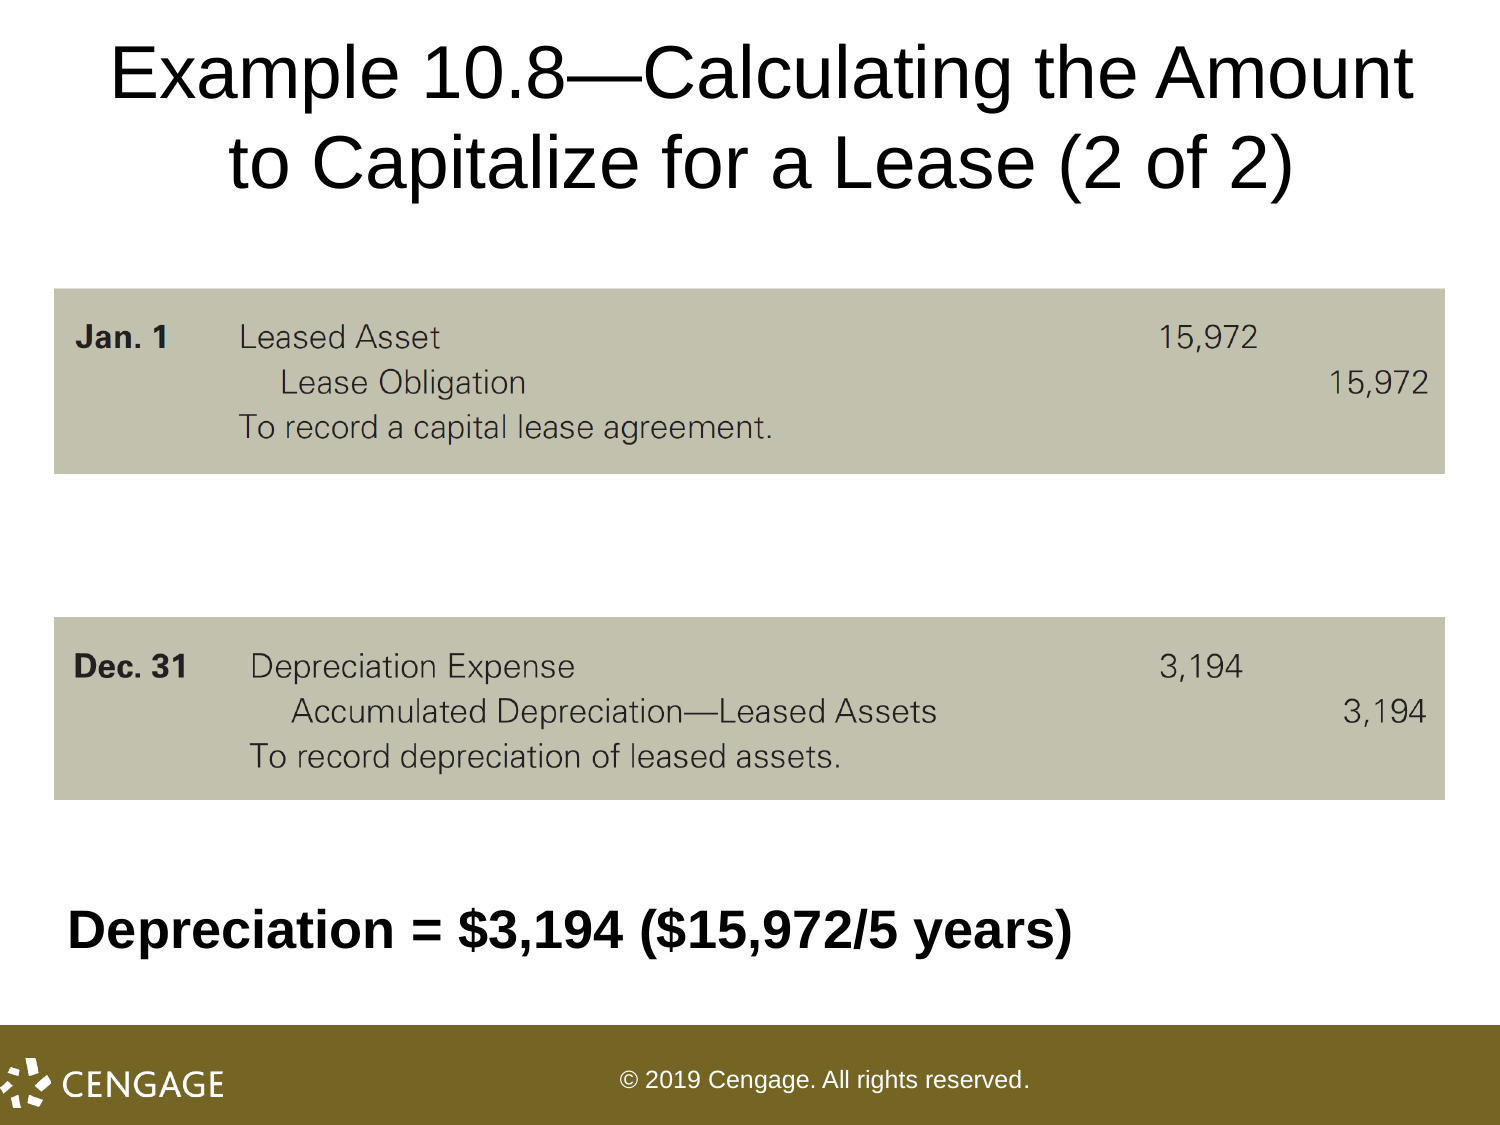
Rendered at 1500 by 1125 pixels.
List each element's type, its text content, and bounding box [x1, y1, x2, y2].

list Depreciation = $3,194 ($15,972/5 years) [52, 887, 1462, 979]
picture [54, 285, 1446, 475]
picture [0, 1058, 223, 1108]
picture [54, 616, 1446, 800]
title Example 10.8—Calculating the Amount to Capitalize for a Lease (2 of 2) [57, 30, 1467, 196]
